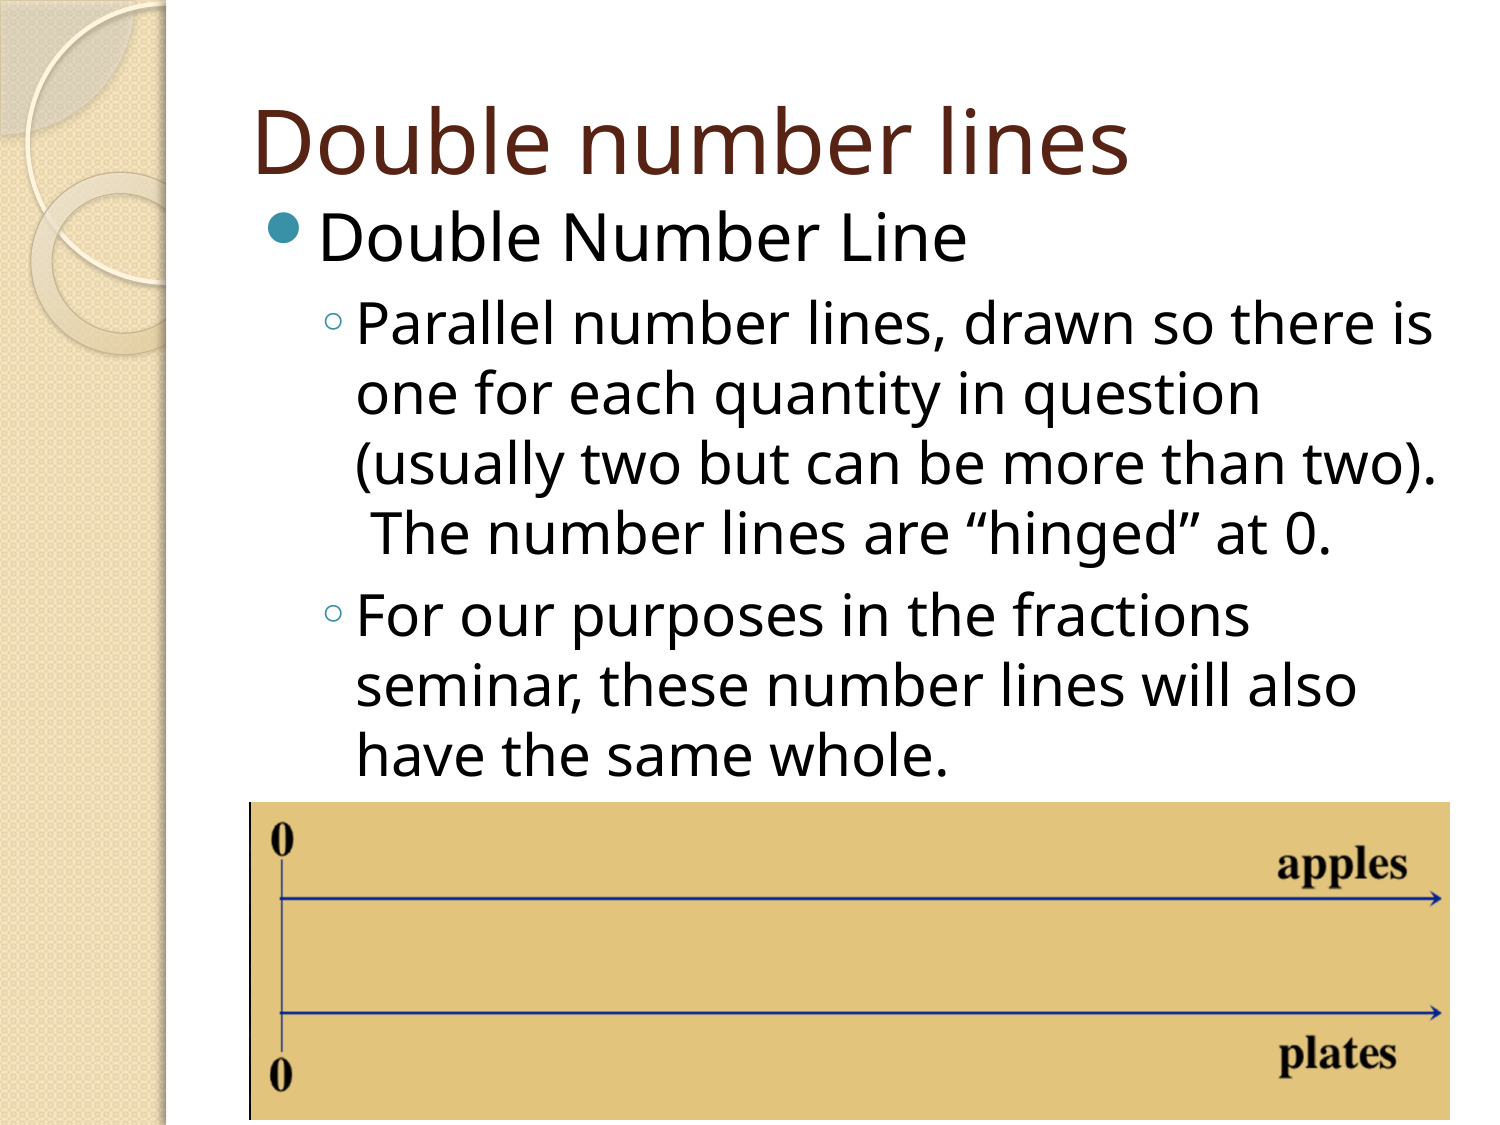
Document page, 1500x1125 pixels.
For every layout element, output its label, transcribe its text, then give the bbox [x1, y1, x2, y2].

picture [249, 802, 1451, 1120]
list Double Number Line Parallel number lines, drawn so there is one for each quantity in question (usually two but can be more than two). The number lines are “hinged” at 0. For our purposes in the fractions seminar, these number lines will also have the same whole. [235, 187, 1466, 1025]
title Double number lines [235, 45, 1466, 187]
